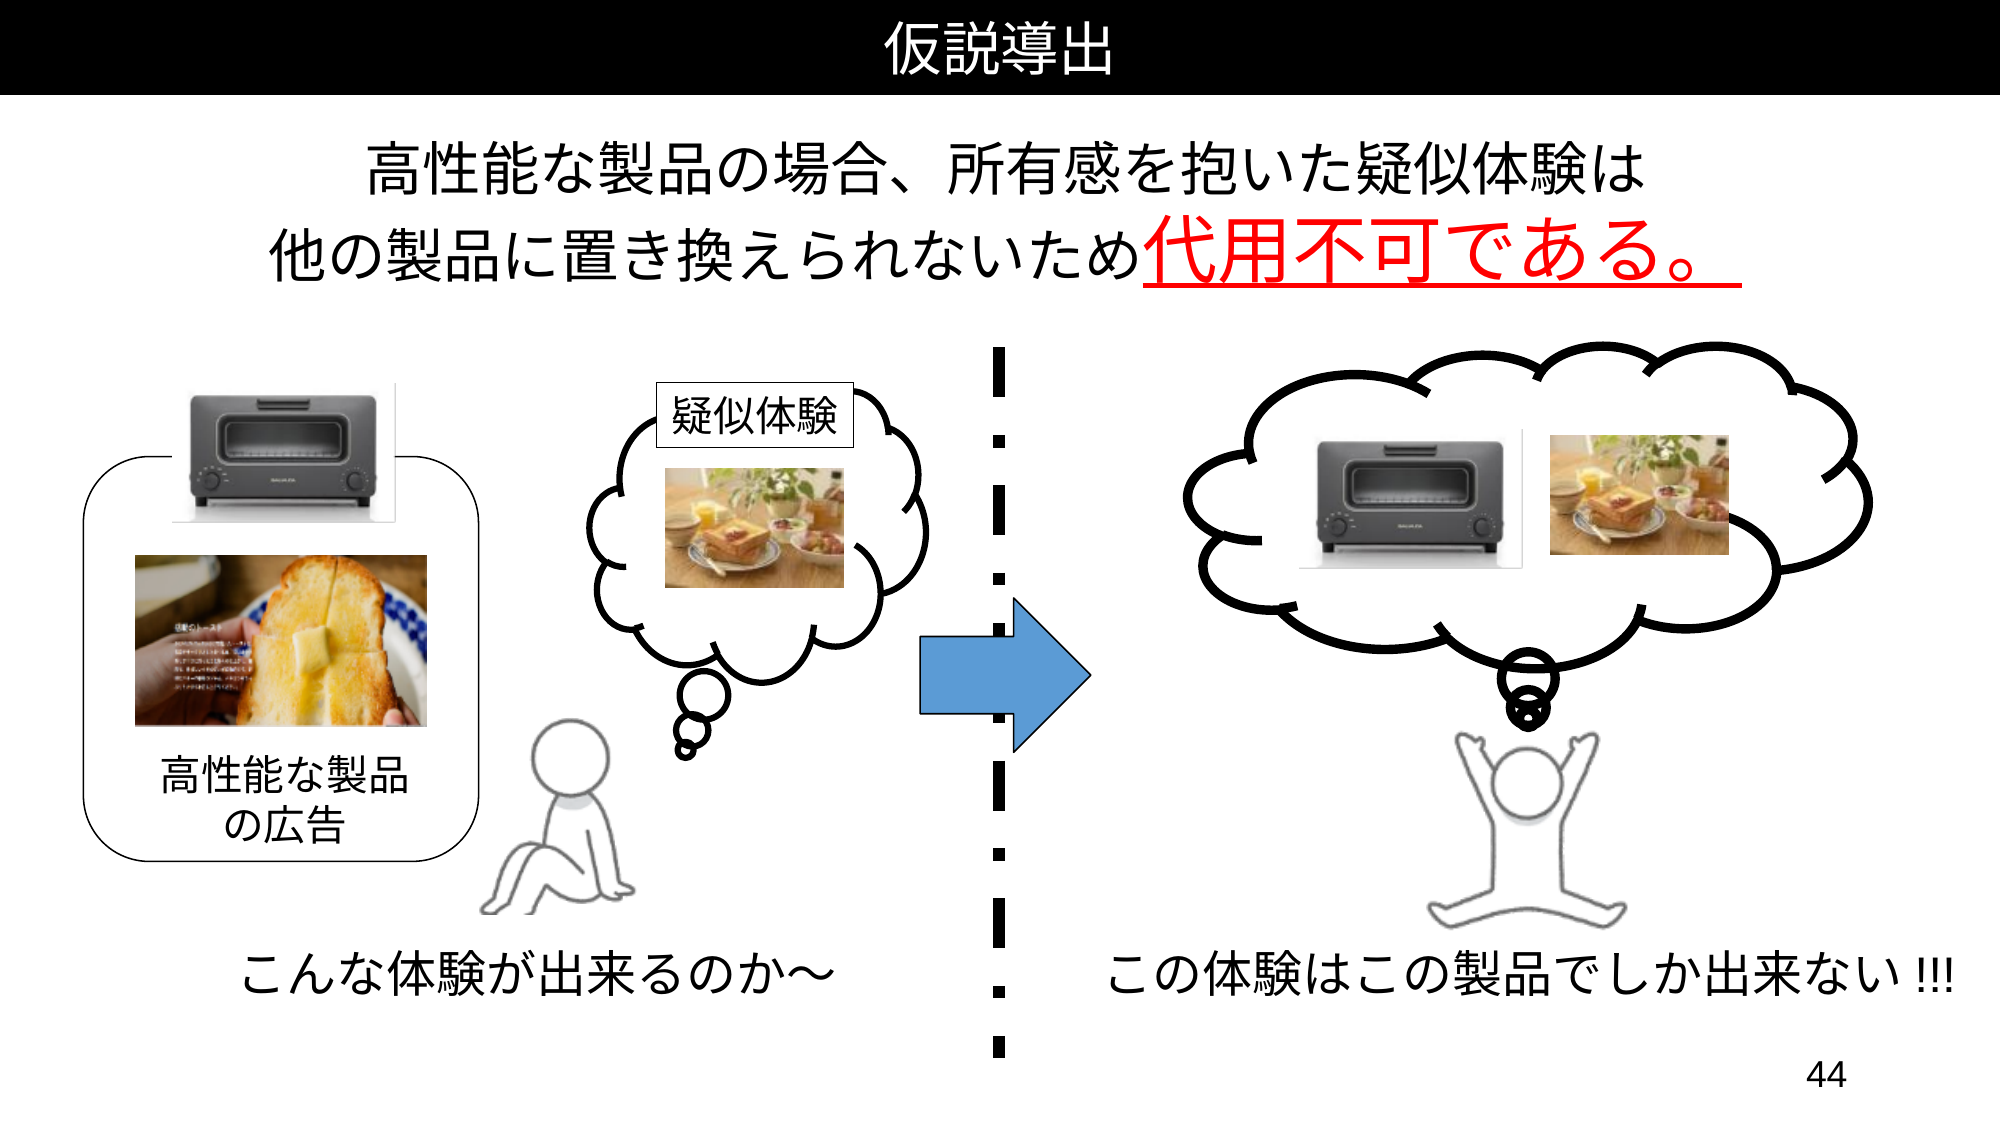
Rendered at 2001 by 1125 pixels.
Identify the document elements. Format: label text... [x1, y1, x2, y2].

text_box [125, 857, 437, 862]
picture [172, 383, 397, 524]
text_box この体験はこの製品でしか出来ない!!! [1087, 934, 1971, 1010]
picture [1299, 429, 1524, 570]
text_box [1187, 346, 1869, 717]
picture [1550, 435, 1729, 555]
text_box [920, 636, 999, 714]
picture [1416, 717, 1640, 942]
text_box 高性能な製品 の広告 [68, 741, 461, 857]
text_box 高性能な製品の場合、所有感を抱いた疑似体験は 他の製品に置き換えられないため代用不可である。 [119, 124, 1892, 300]
text_box [676, 671, 729, 758]
text_box [1000, 597, 1091, 753]
text_box [83, 456, 479, 741]
text_box 疑似体験 [656, 382, 854, 448]
text_box [589, 391, 926, 683]
picture [135, 555, 427, 727]
text_box こんな体験が出来るのか～ [221, 934, 851, 1010]
slide_number 44 [1412, 1042, 1863, 1103]
picture [665, 468, 844, 588]
picture [461, 717, 659, 915]
text_box 仮説導出 [0, 0, 2000, 95]
